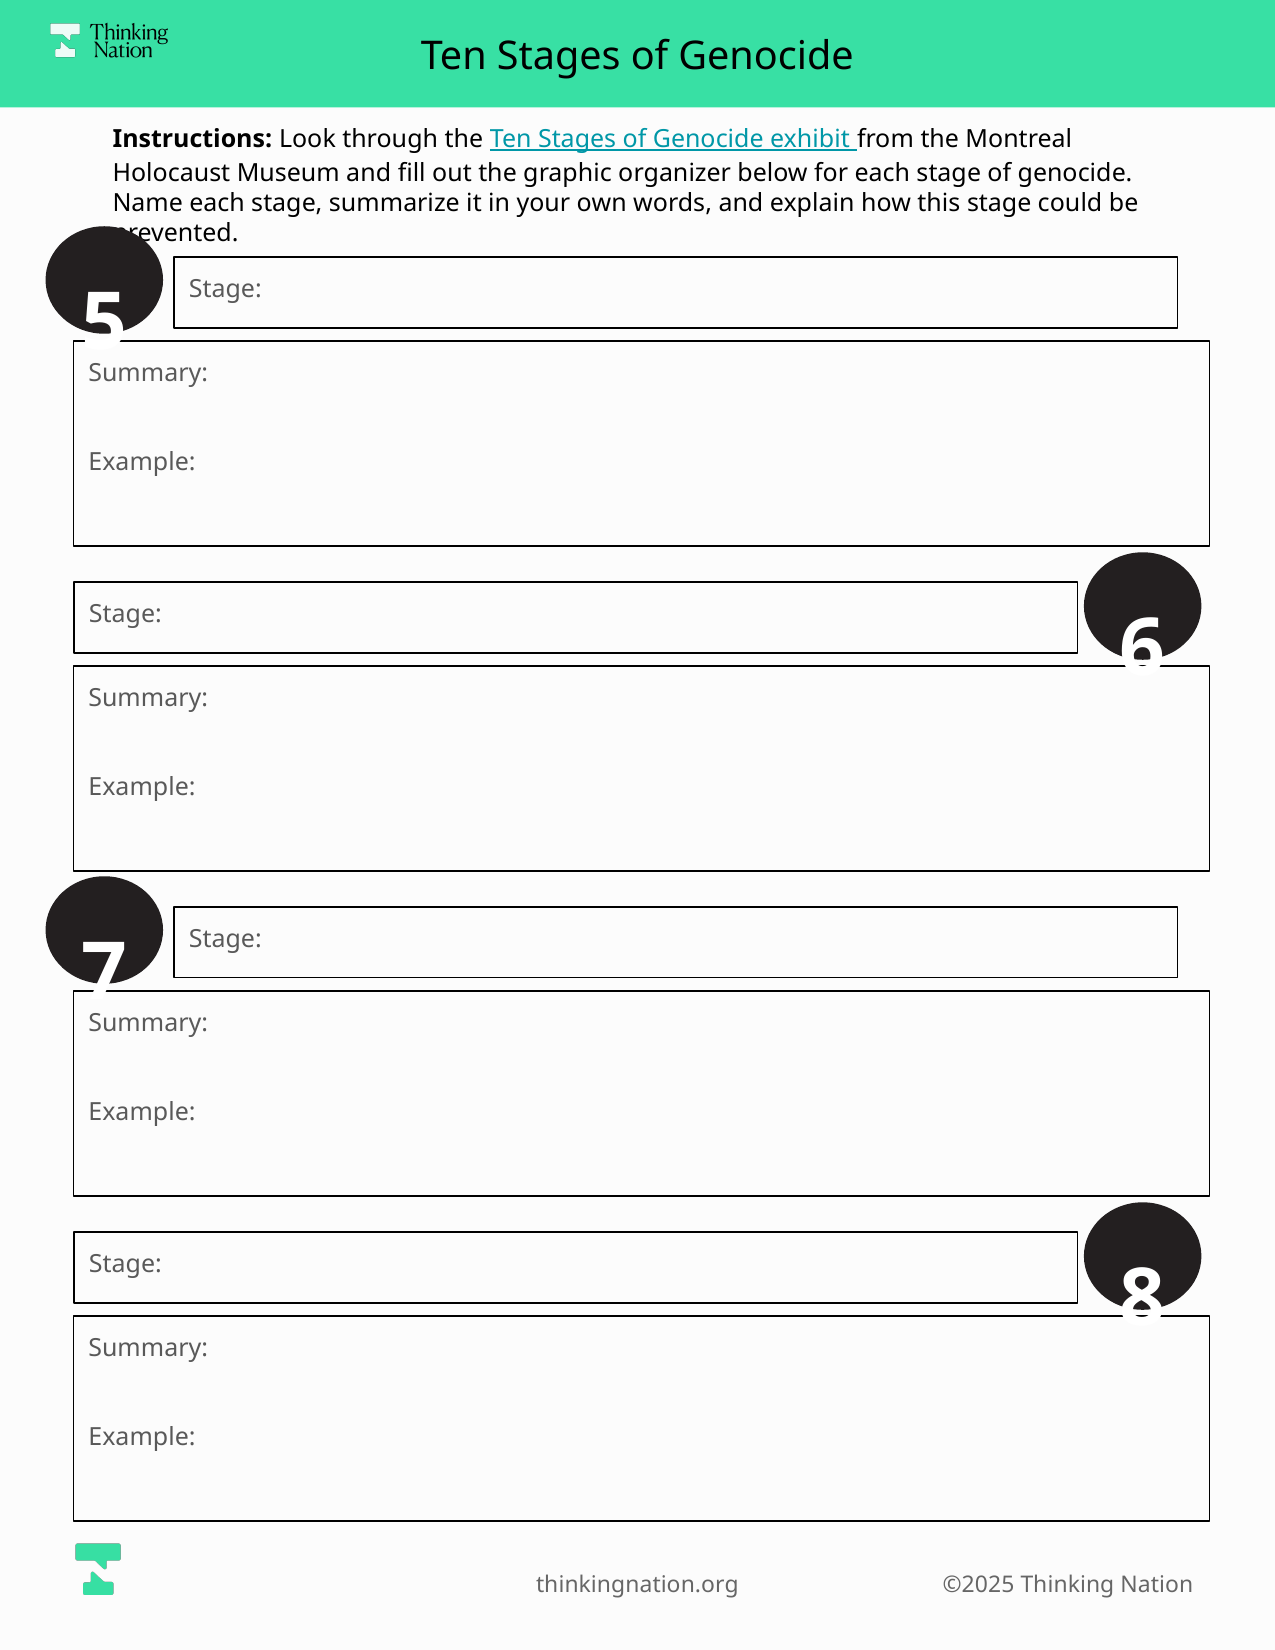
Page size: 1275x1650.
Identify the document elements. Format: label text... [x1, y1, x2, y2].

text_box Ten Stages of Genocide [0, 0, 1275, 108]
text_box Stage: [73, 582, 1070, 653]
text_box Summary: Example: [73, 1316, 1210, 1522]
text_box Summary: Example: [73, 341, 1210, 547]
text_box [1075, 1202, 1210, 1310]
text_box Summary: Example: [73, 991, 1210, 1197]
text_box Instructions: Look through the Ten Stages of Genocide exhibit from the Montreal Holocaust Museum and fill out the graphic organizer below for each stage of genocide. Name each stage, summarize it in your own words, and explain how this stage could be prevented. [97, 107, 1178, 257]
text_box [1075, 552, 1210, 660]
text_box Stage: [176, 257, 1178, 328]
text_box thinkingnation.org [486, 1553, 789, 1605]
text_box Summary: Example: [73, 666, 1210, 872]
picture [62, 1533, 134, 1605]
text_box Stage: [176, 907, 1178, 978]
text_box Stage: [73, 1232, 1070, 1303]
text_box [37, 225, 172, 334]
text_box ©2025 Thinking Nation [907, 1553, 1210, 1605]
picture [36, 12, 172, 69]
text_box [37, 875, 172, 984]
